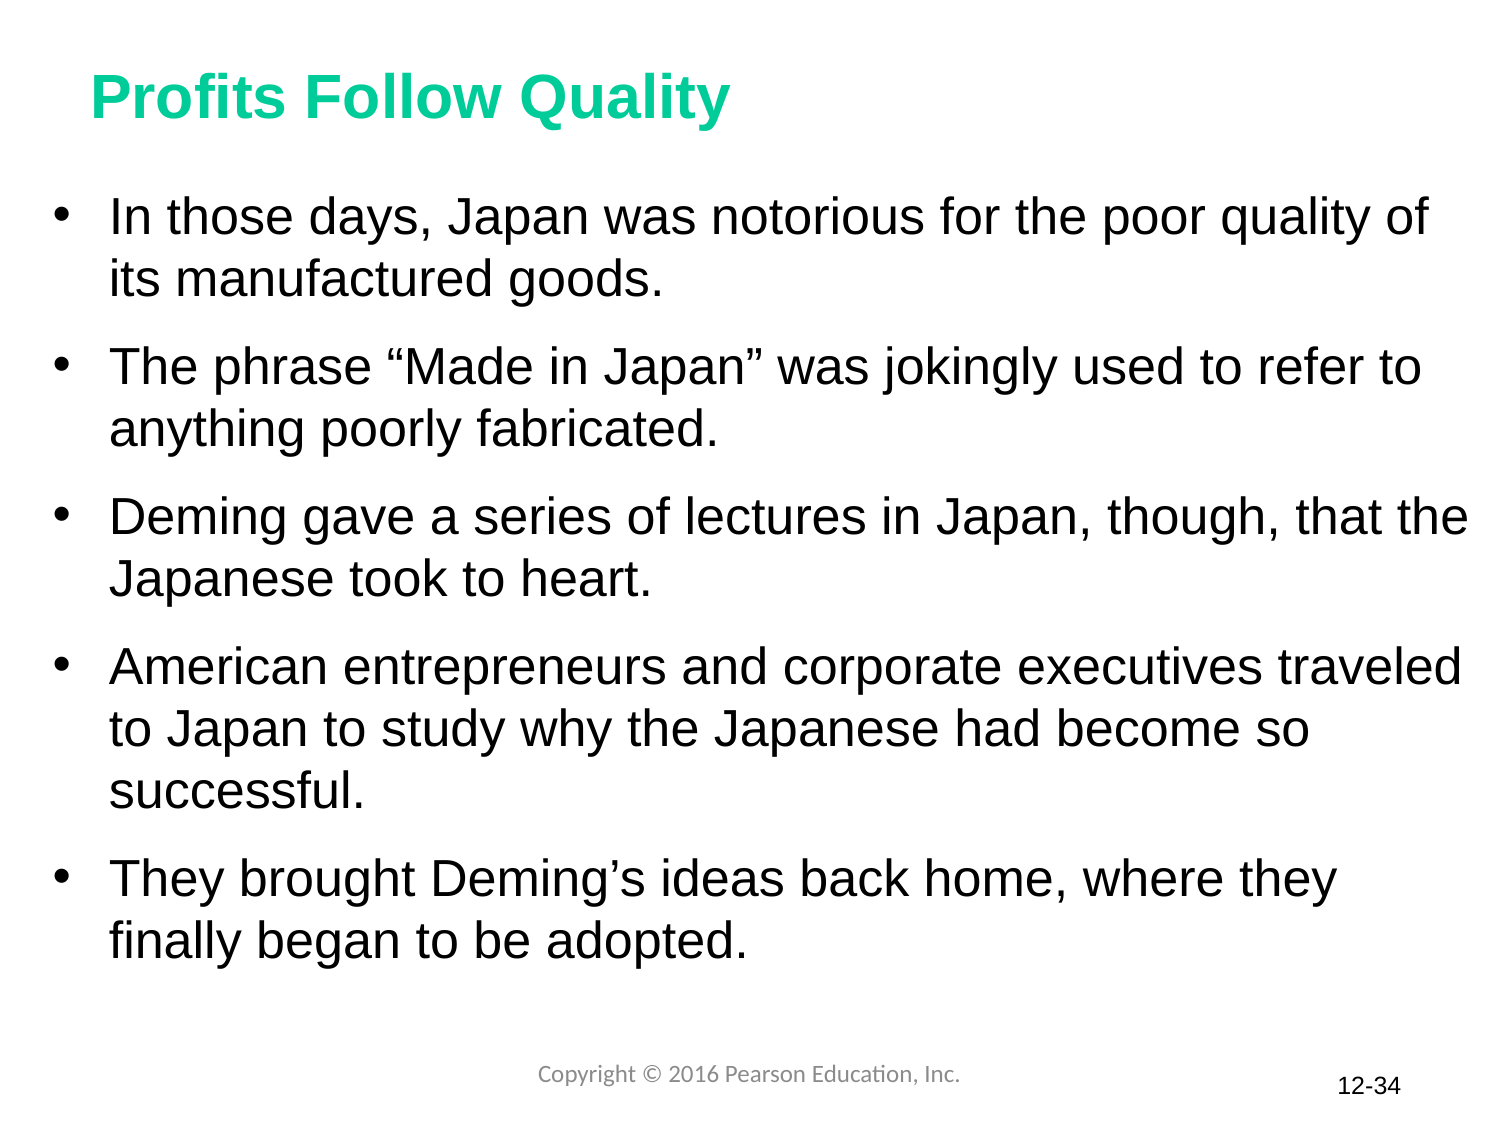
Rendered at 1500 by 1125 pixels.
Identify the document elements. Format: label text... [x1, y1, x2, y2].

list In those days, Japan was notorious for the poor quality of its manufactured goods. The phrase “Made in Japan” was jokingly used to refer to anything poorly fabricated. Deming gave a series of lectures in Japan, though, that the Japanese took to heart. American entrepreneurs and corporate executives traveled to Japan to study why the Japanese had become so successful. They brought Deming’s ideas back home, where they finally began to be adopted. [37, 174, 1500, 1050]
footer Copyright © 2016 Pearson Education, Inc. [512, 1050, 988, 1103]
title Profits Follow Quality [75, 0, 1425, 174]
